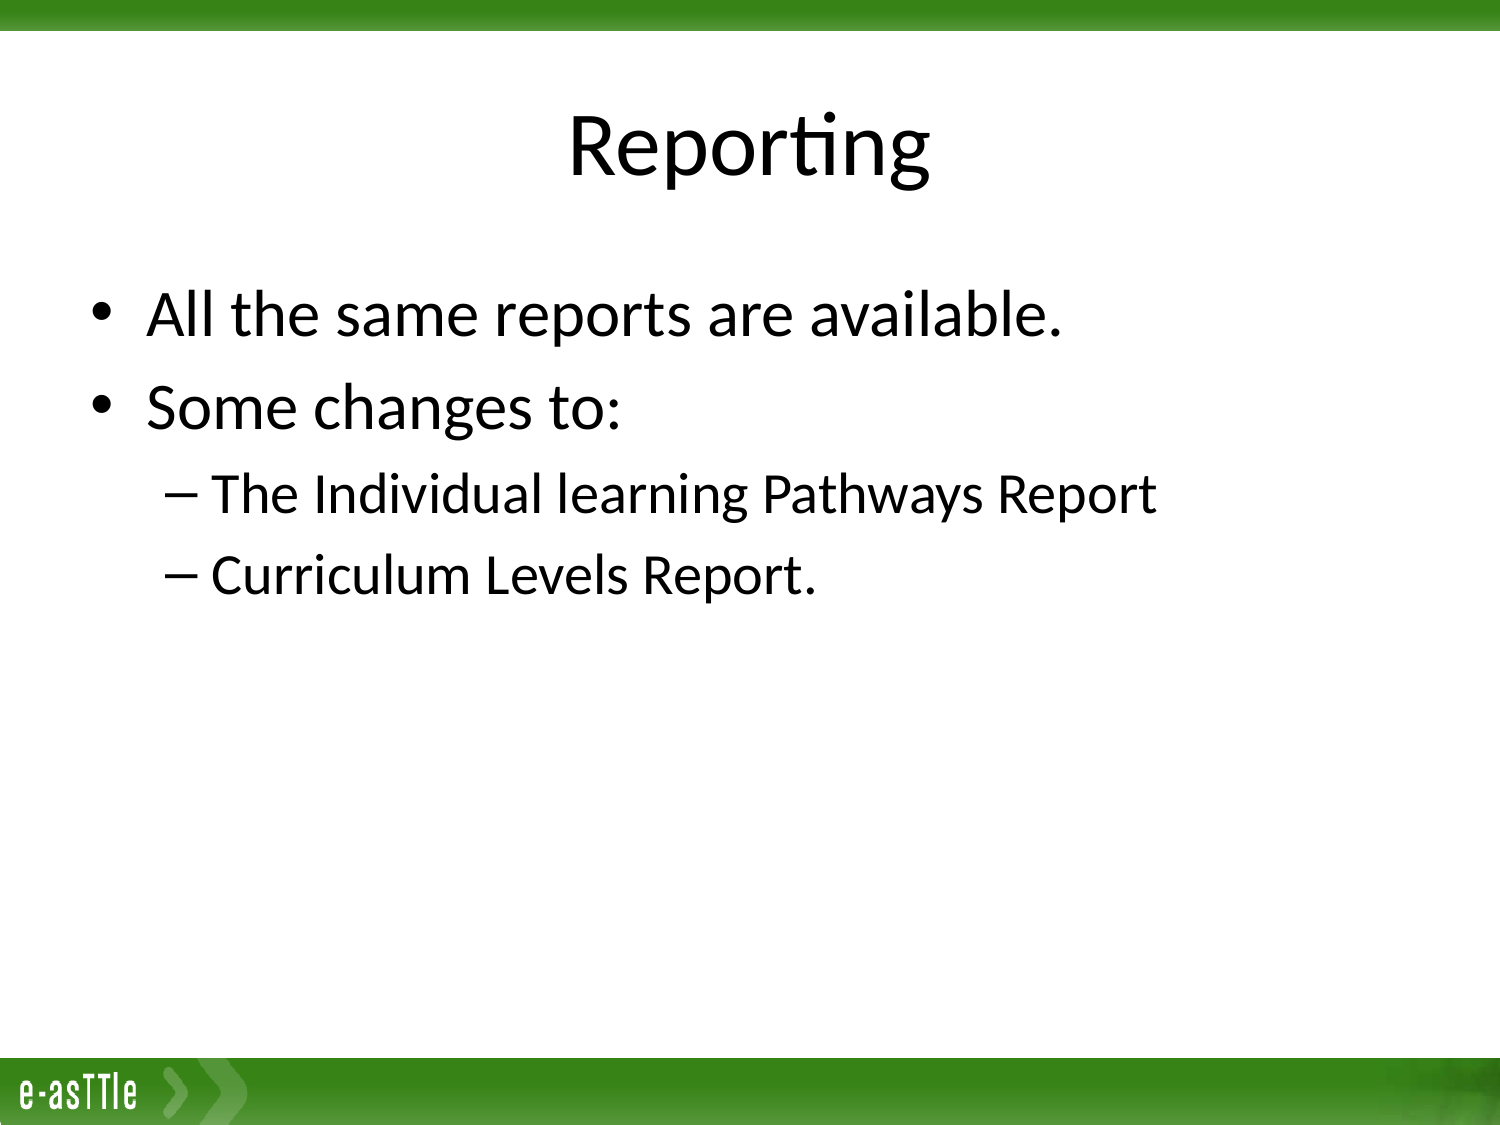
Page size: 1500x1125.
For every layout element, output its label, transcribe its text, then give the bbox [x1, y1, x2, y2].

picture [0, 0, 1500, 31]
title Reporting [75, 45, 1425, 233]
list All the same reports are available. Some changes to: The Individual learning Pathways Report Curriculum Levels Report. [75, 262, 1425, 1005]
picture [0, 1058, 1500, 1125]
